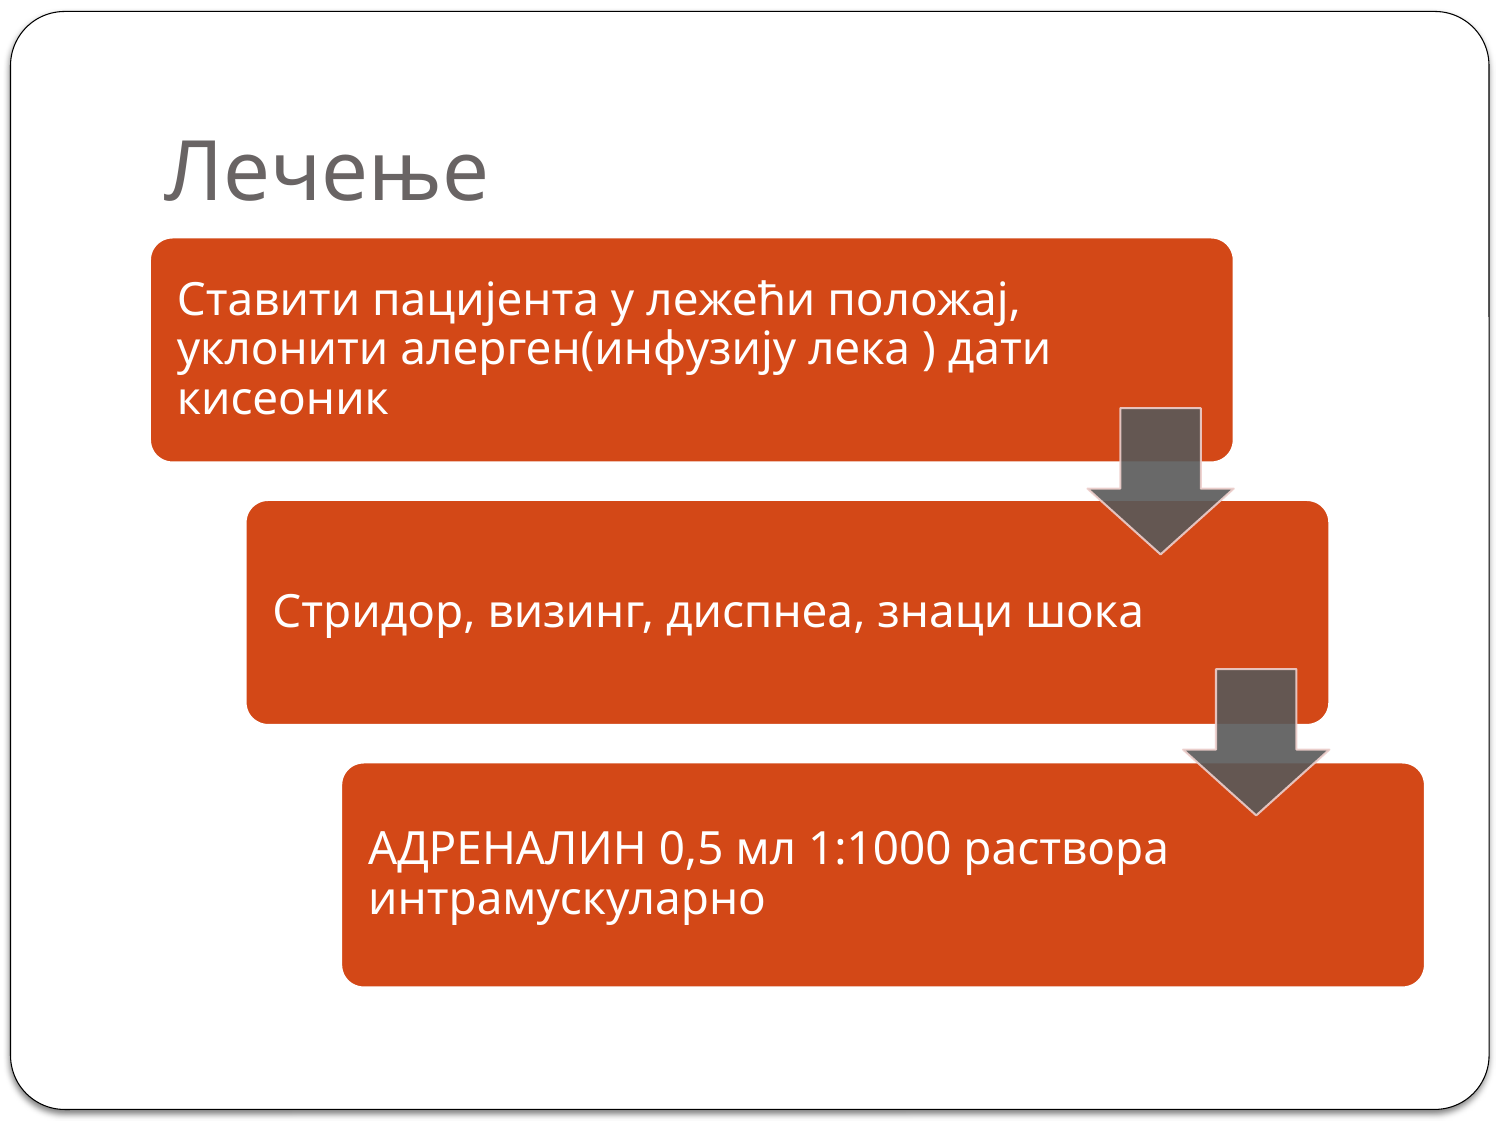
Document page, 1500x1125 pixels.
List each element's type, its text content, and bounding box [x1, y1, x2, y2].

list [149, 237, 1426, 988]
title Лечење [150, 45, 1425, 233]
